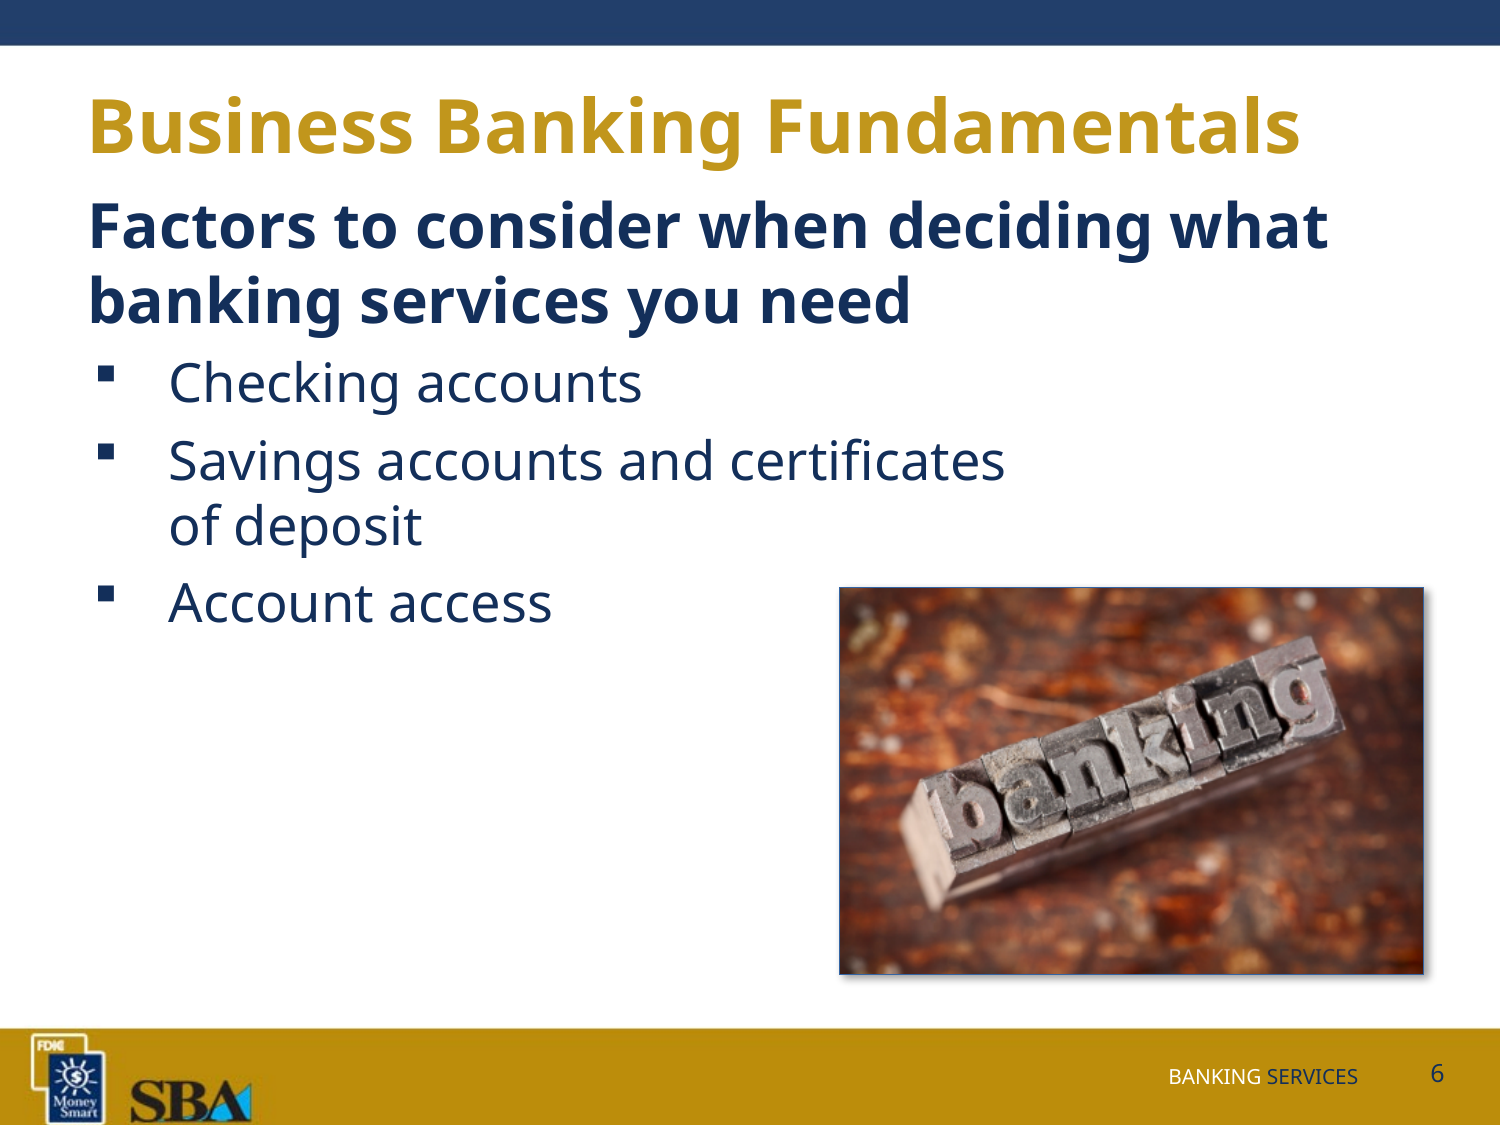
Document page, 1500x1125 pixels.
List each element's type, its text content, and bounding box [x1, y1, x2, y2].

title Business Banking Fundamentals [86, 78, 1438, 180]
list Factors to consider when deciding what banking services you need Checking accounts Savings accounts and certificates of deposit Account access [86, 185, 1423, 1049]
picture [0, 0, 1500, 1125]
